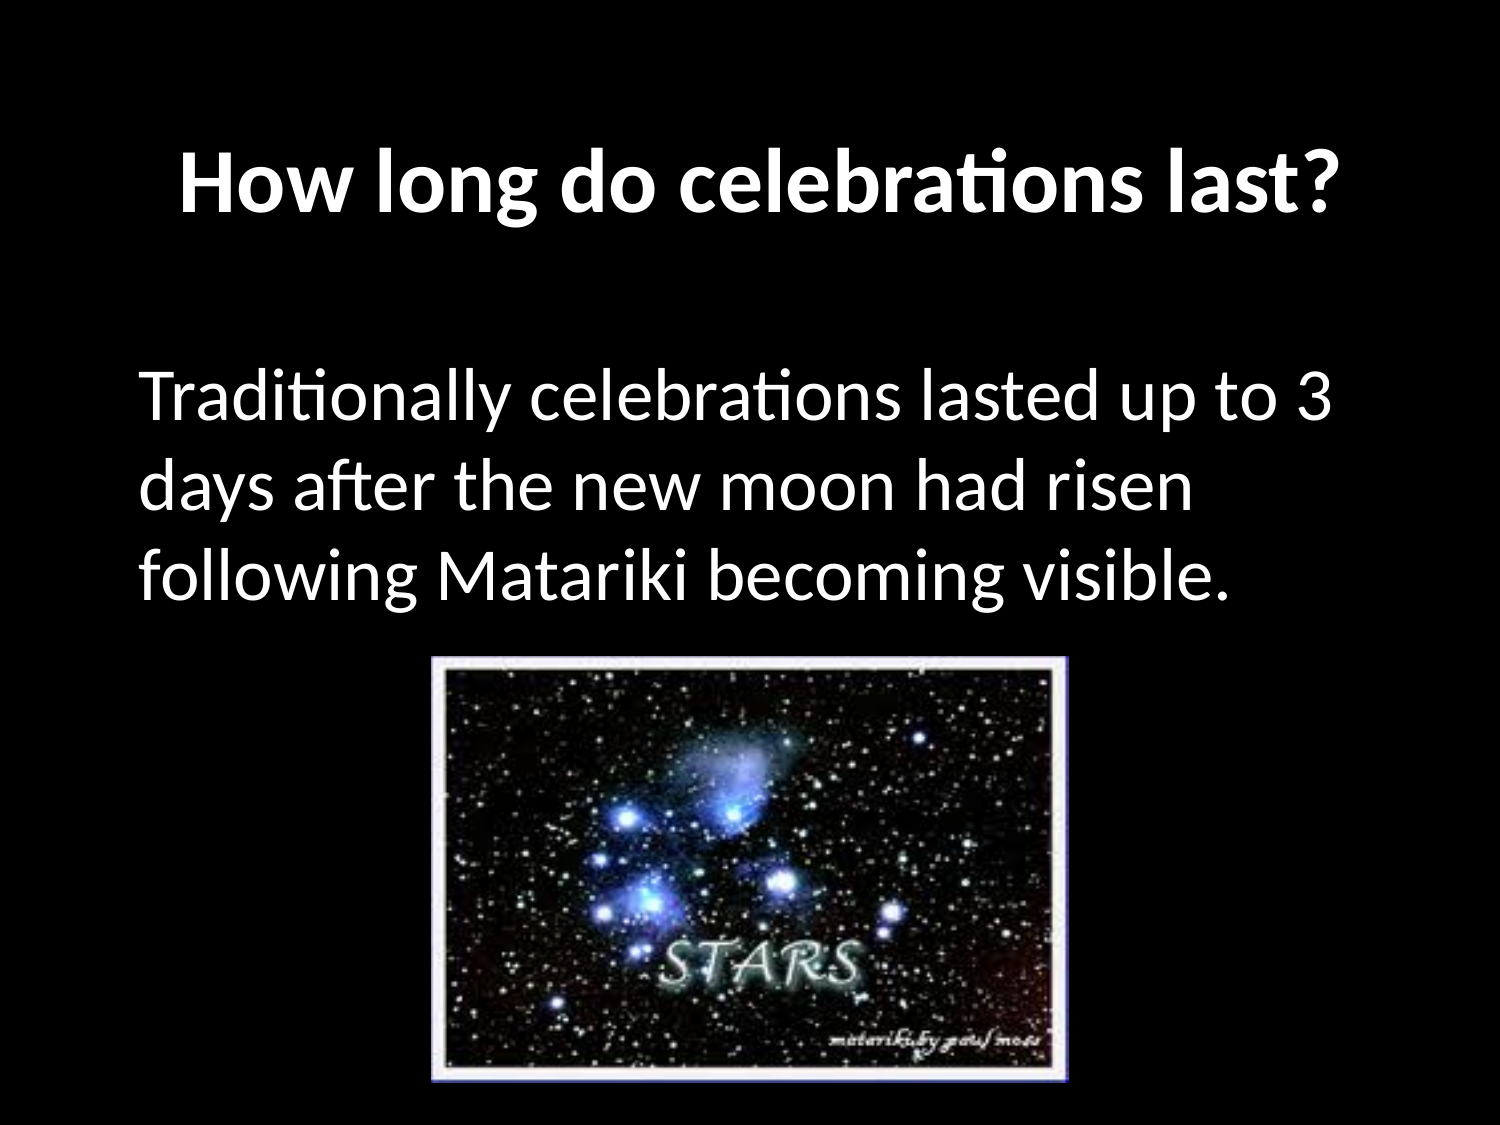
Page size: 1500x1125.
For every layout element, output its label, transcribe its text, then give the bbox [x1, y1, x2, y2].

text_box Traditionally celebrations lasted up to 3 days after the new moon had risen following Matariki becoming visible. [123, 338, 1400, 623]
text_box How long do celebrations last? [164, 113, 1360, 239]
picture [430, 656, 1070, 1083]
